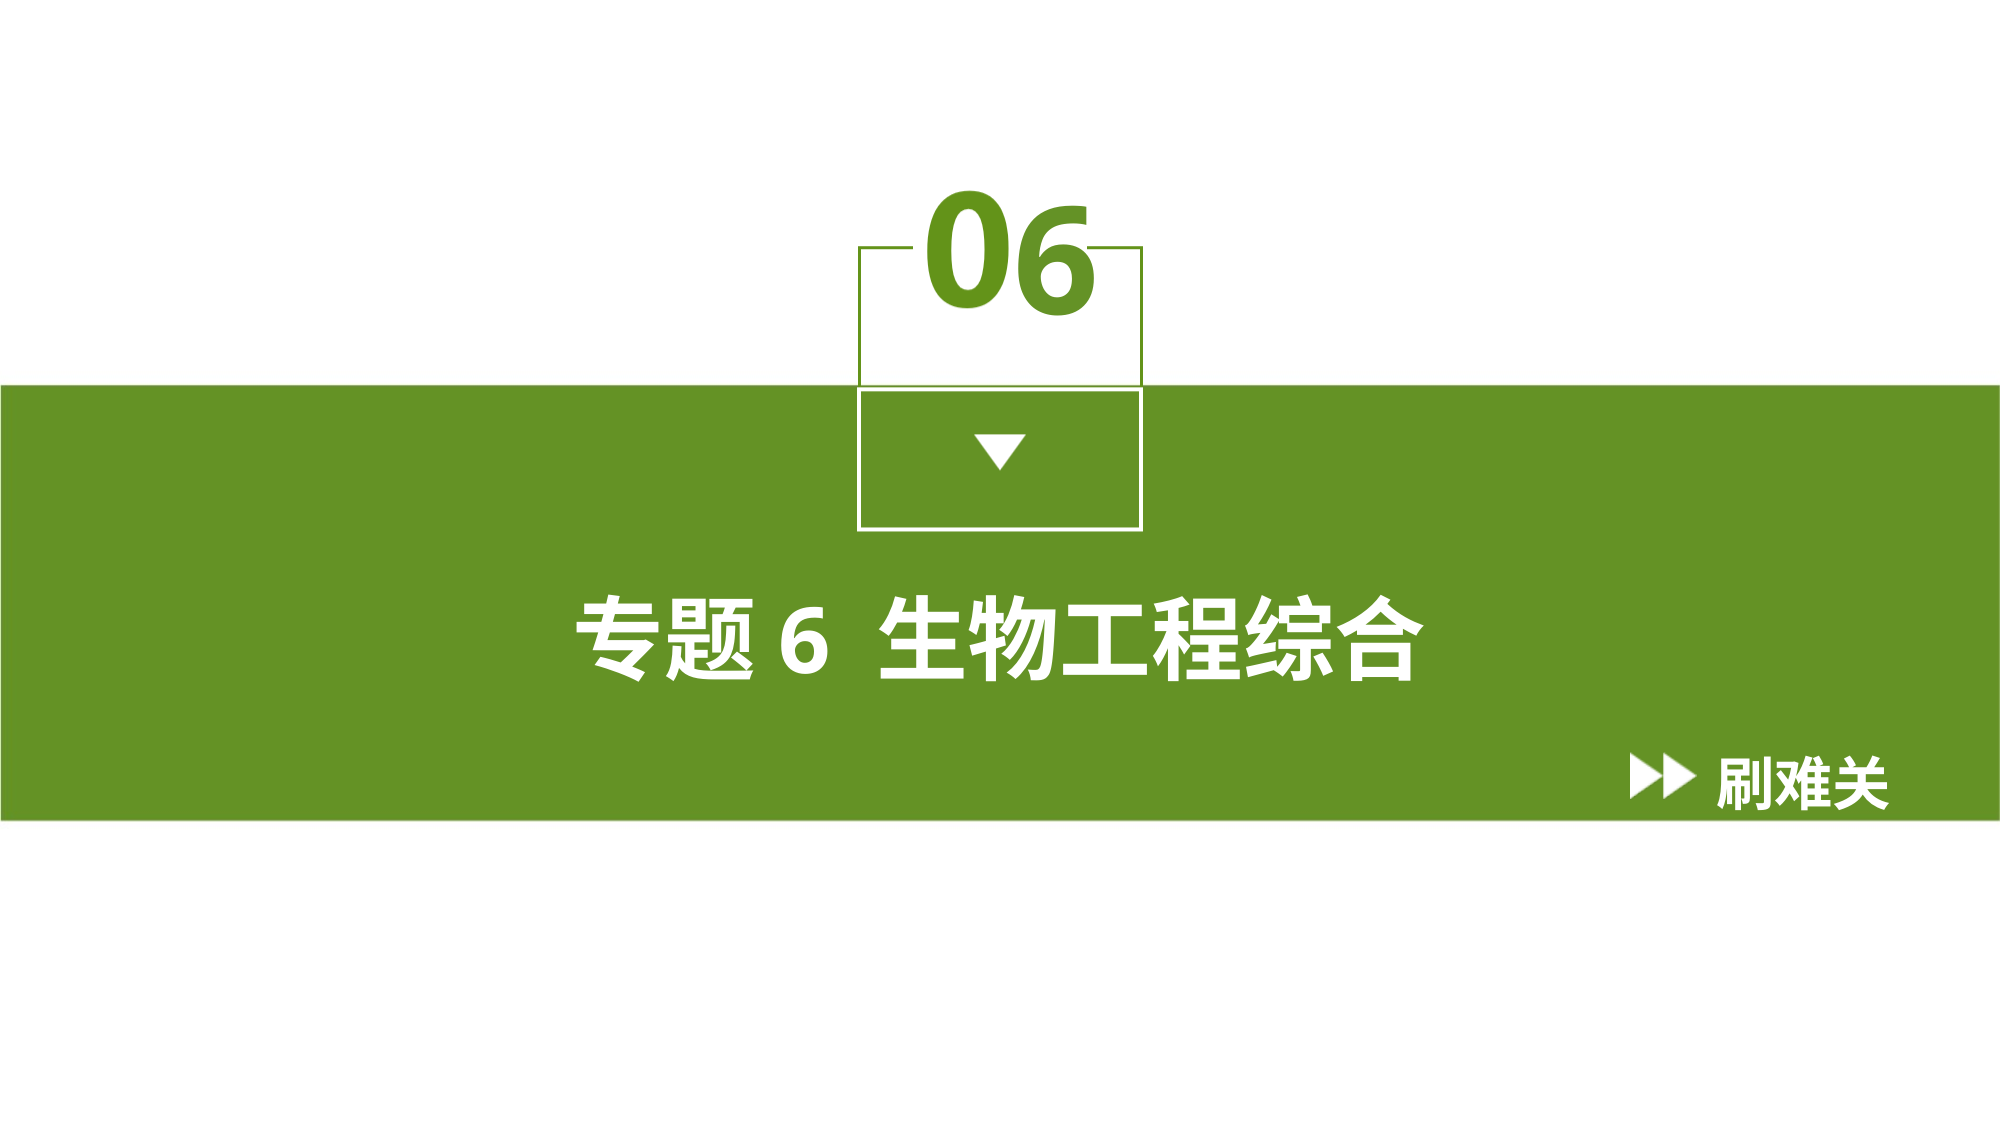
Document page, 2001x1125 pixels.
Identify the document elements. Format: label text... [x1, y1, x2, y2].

text_box 刷难关 [1715, 718, 1997, 812]
picture [0, 0, 2000, 572]
text_box 6 [1013, 156, 1173, 353]
text_box 专题6 生物工程综合 [0, 572, 2000, 699]
picture [0, 699, 2000, 1125]
